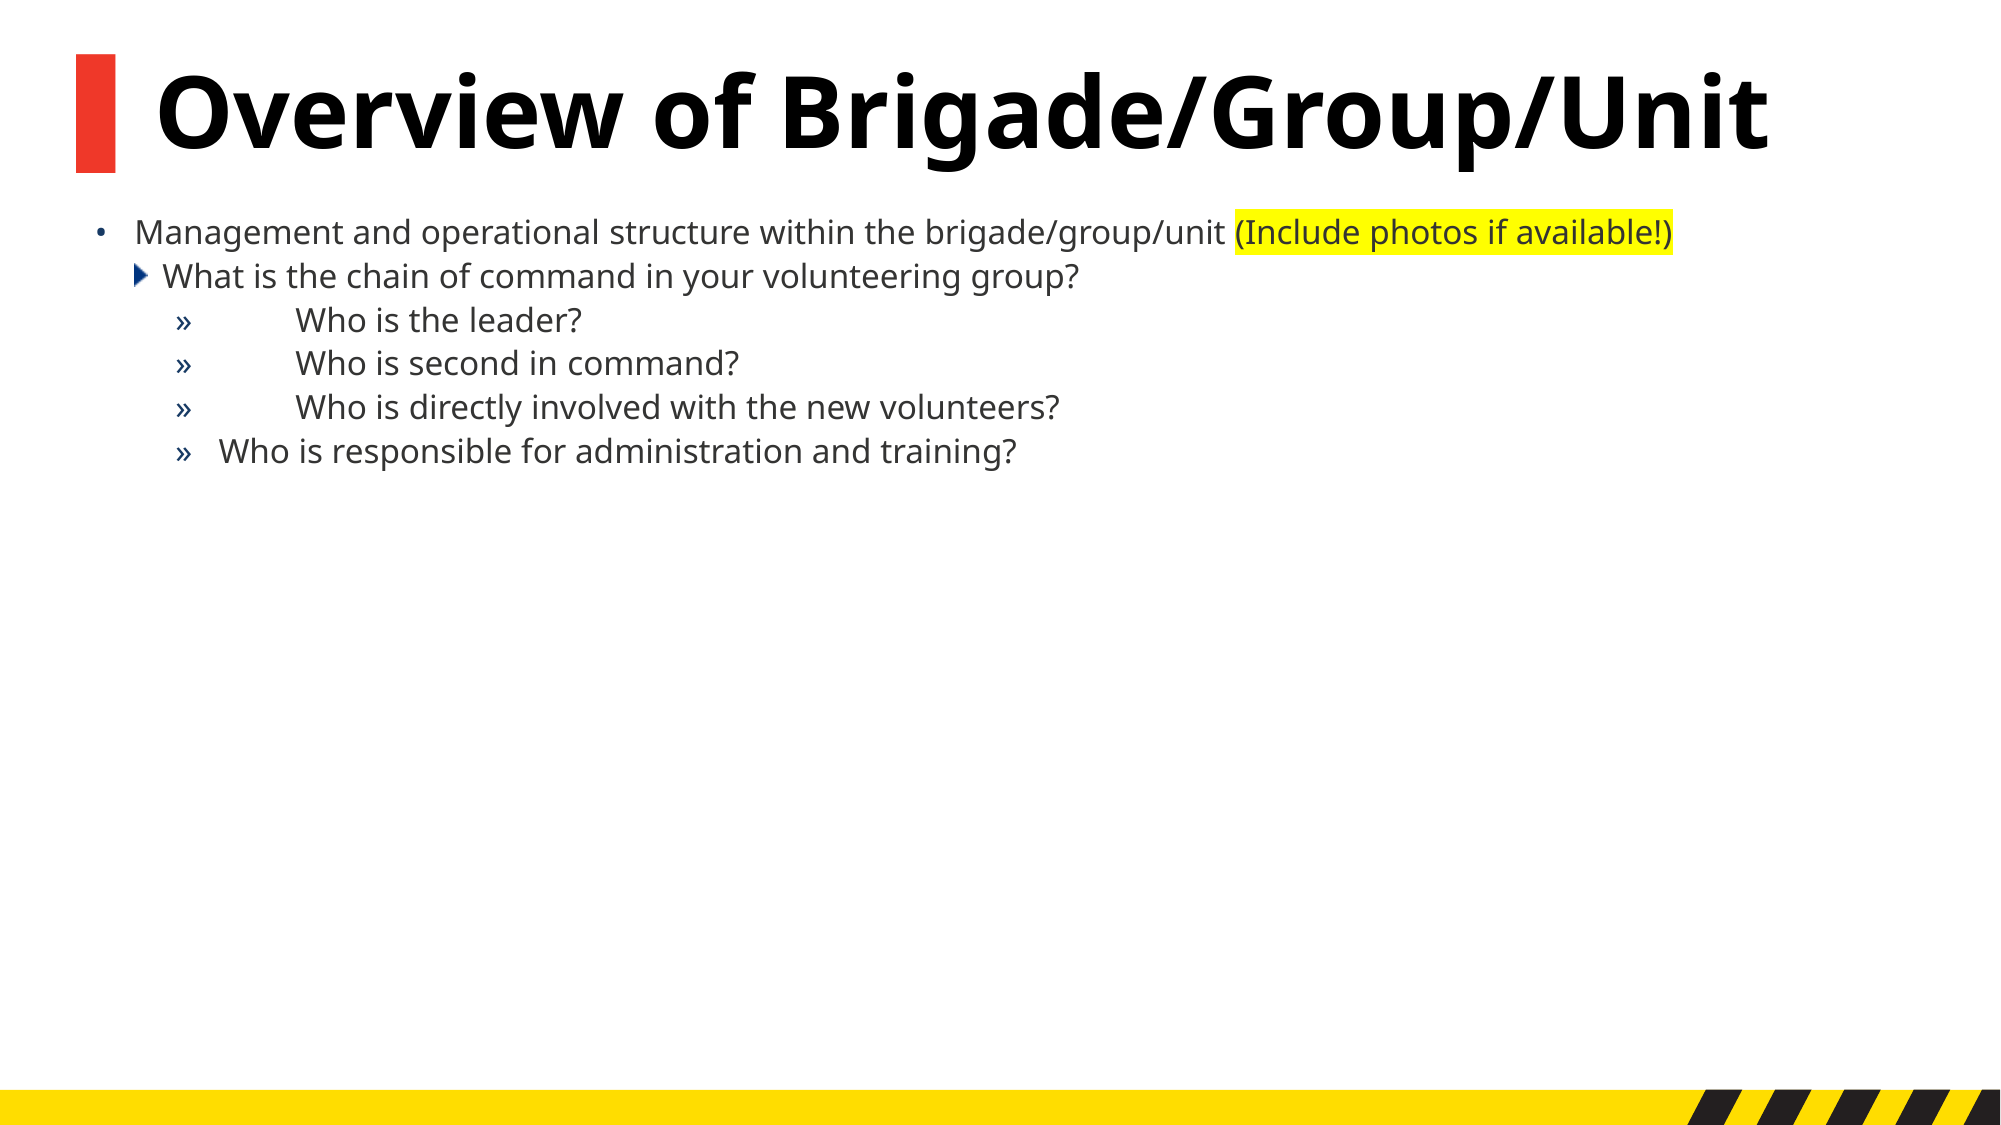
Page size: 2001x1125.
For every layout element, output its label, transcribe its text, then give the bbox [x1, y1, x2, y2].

text_box ▌Overview of Brigade/Group/Unit [62, 40, 1922, 176]
text_box • Management and operational structure within the brigade/group/unit (Include photos if available!) What is the chain of command in your volunteering group? » Who is the leader? » Who is second in command? » Who is directly involved with the new volunteers? » Who is responsible for administration and training? [78, 204, 1923, 518]
picture [134, 263, 148, 287]
